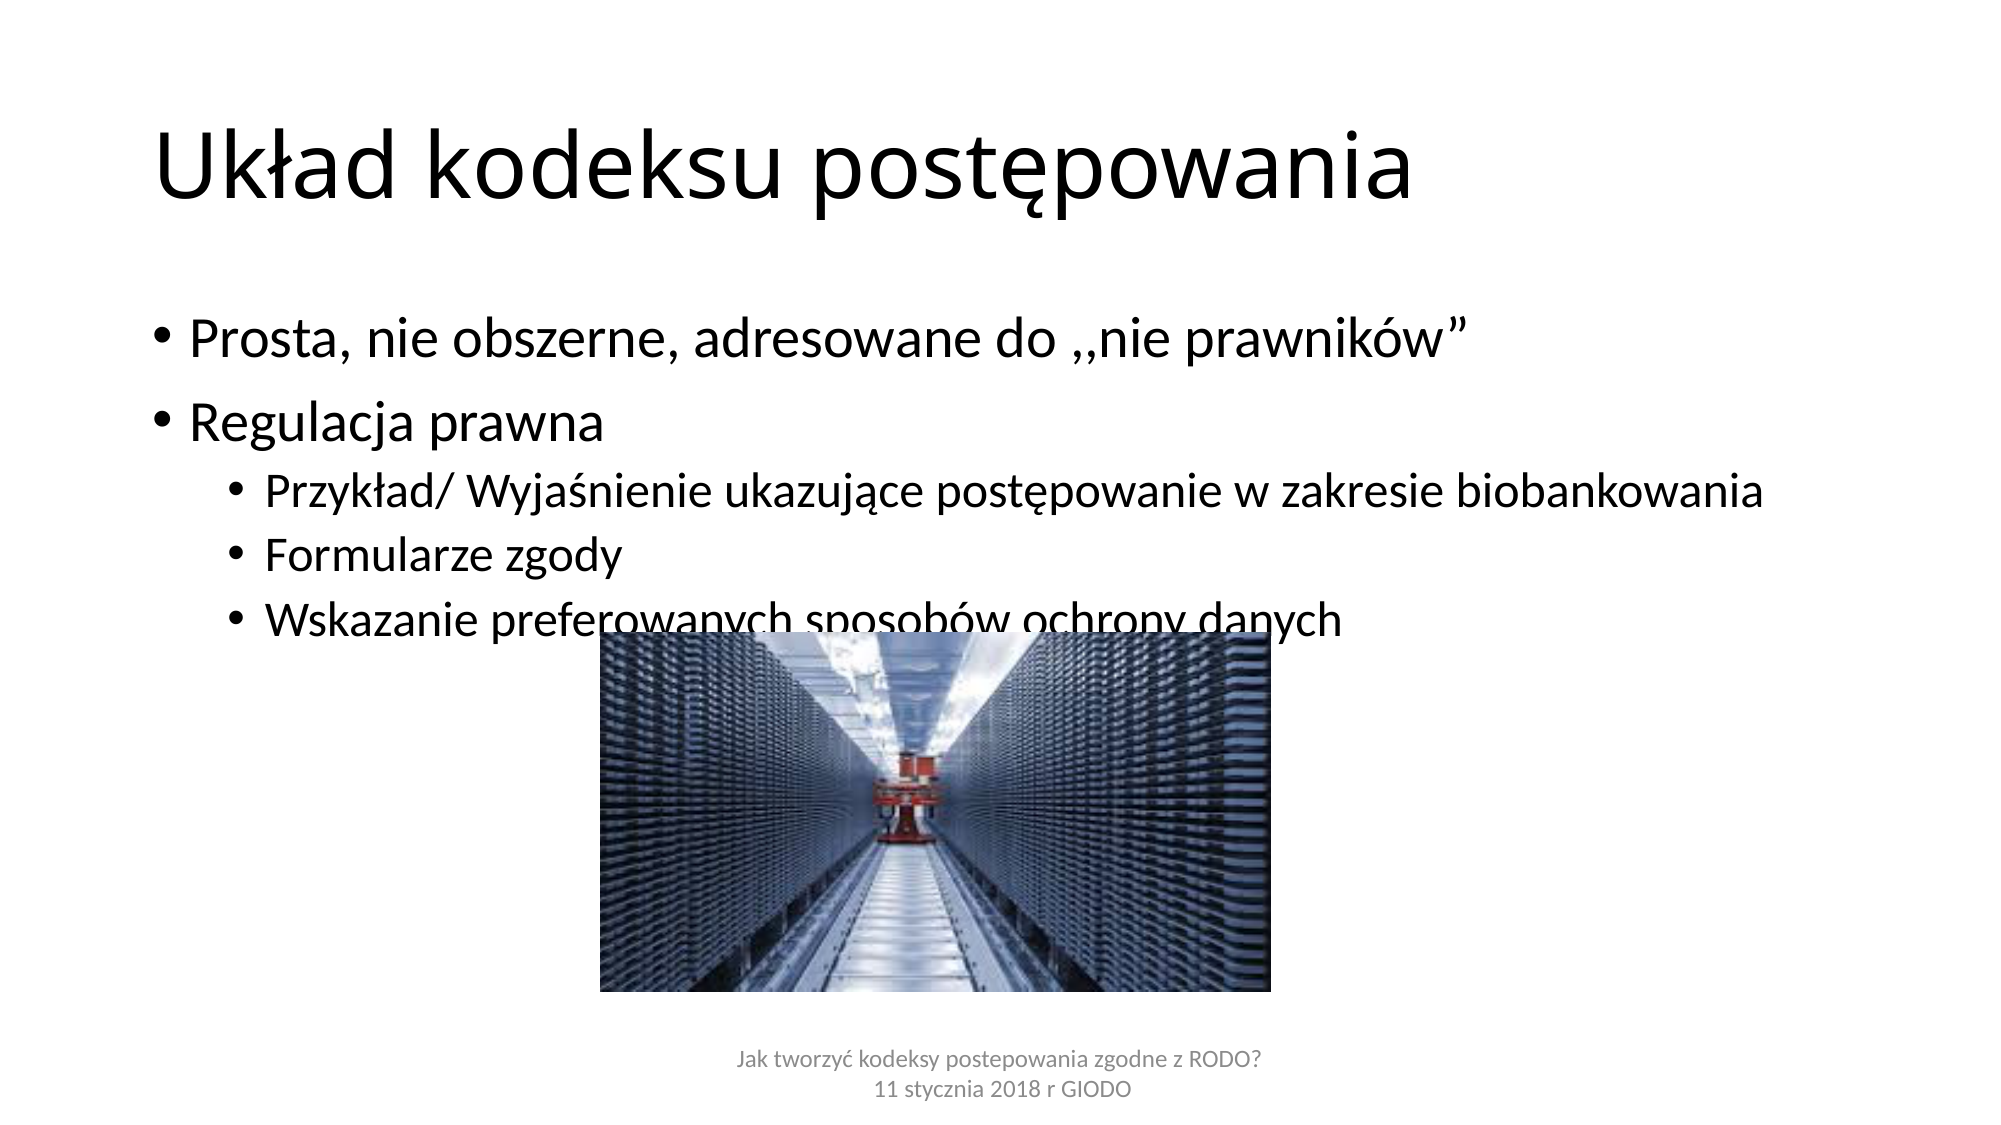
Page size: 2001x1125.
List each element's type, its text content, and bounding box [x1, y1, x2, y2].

title Układ kodeksu postępowania [137, 59, 1863, 278]
picture [599, 632, 1271, 992]
footer Jak tworzyć kodeksy postepowania zgodne z RODO? 11 stycznia 2018 r GIODO [662, 1042, 1338, 1103]
list Prosta, nie obszerne, adresowane do ,,nie prawników” Regulacja prawna Przykład/ Wyjaśnienie ukazujące postępowanie w zakresie biobankowania Formularze zgody Wskazanie preferowanych sposobów ochrony danych [137, 299, 1863, 1014]
